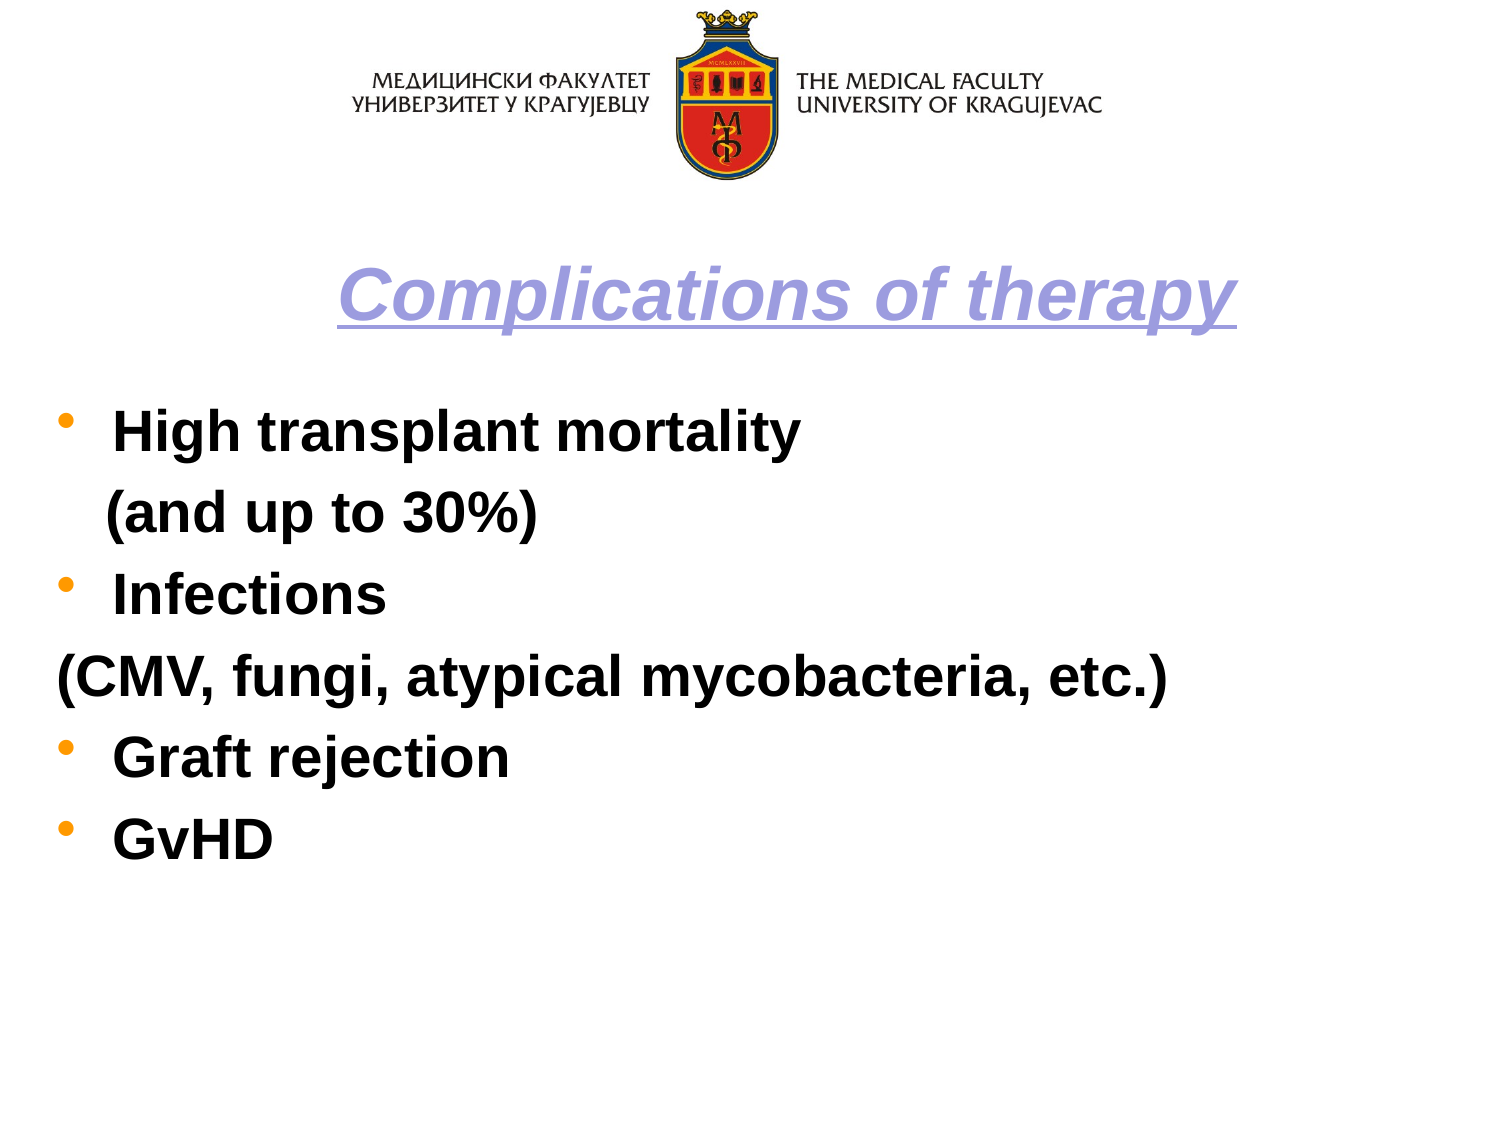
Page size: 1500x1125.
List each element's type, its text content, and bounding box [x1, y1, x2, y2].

picture [328, 0, 1125, 191]
title Complications of therapy [112, 243, 1463, 338]
list High transplant mortality (and up to 30%) Infections (CMV, fungi, atypical mycobacteria, etc.) Graft rejection GvHD [41, 385, 1467, 1125]
